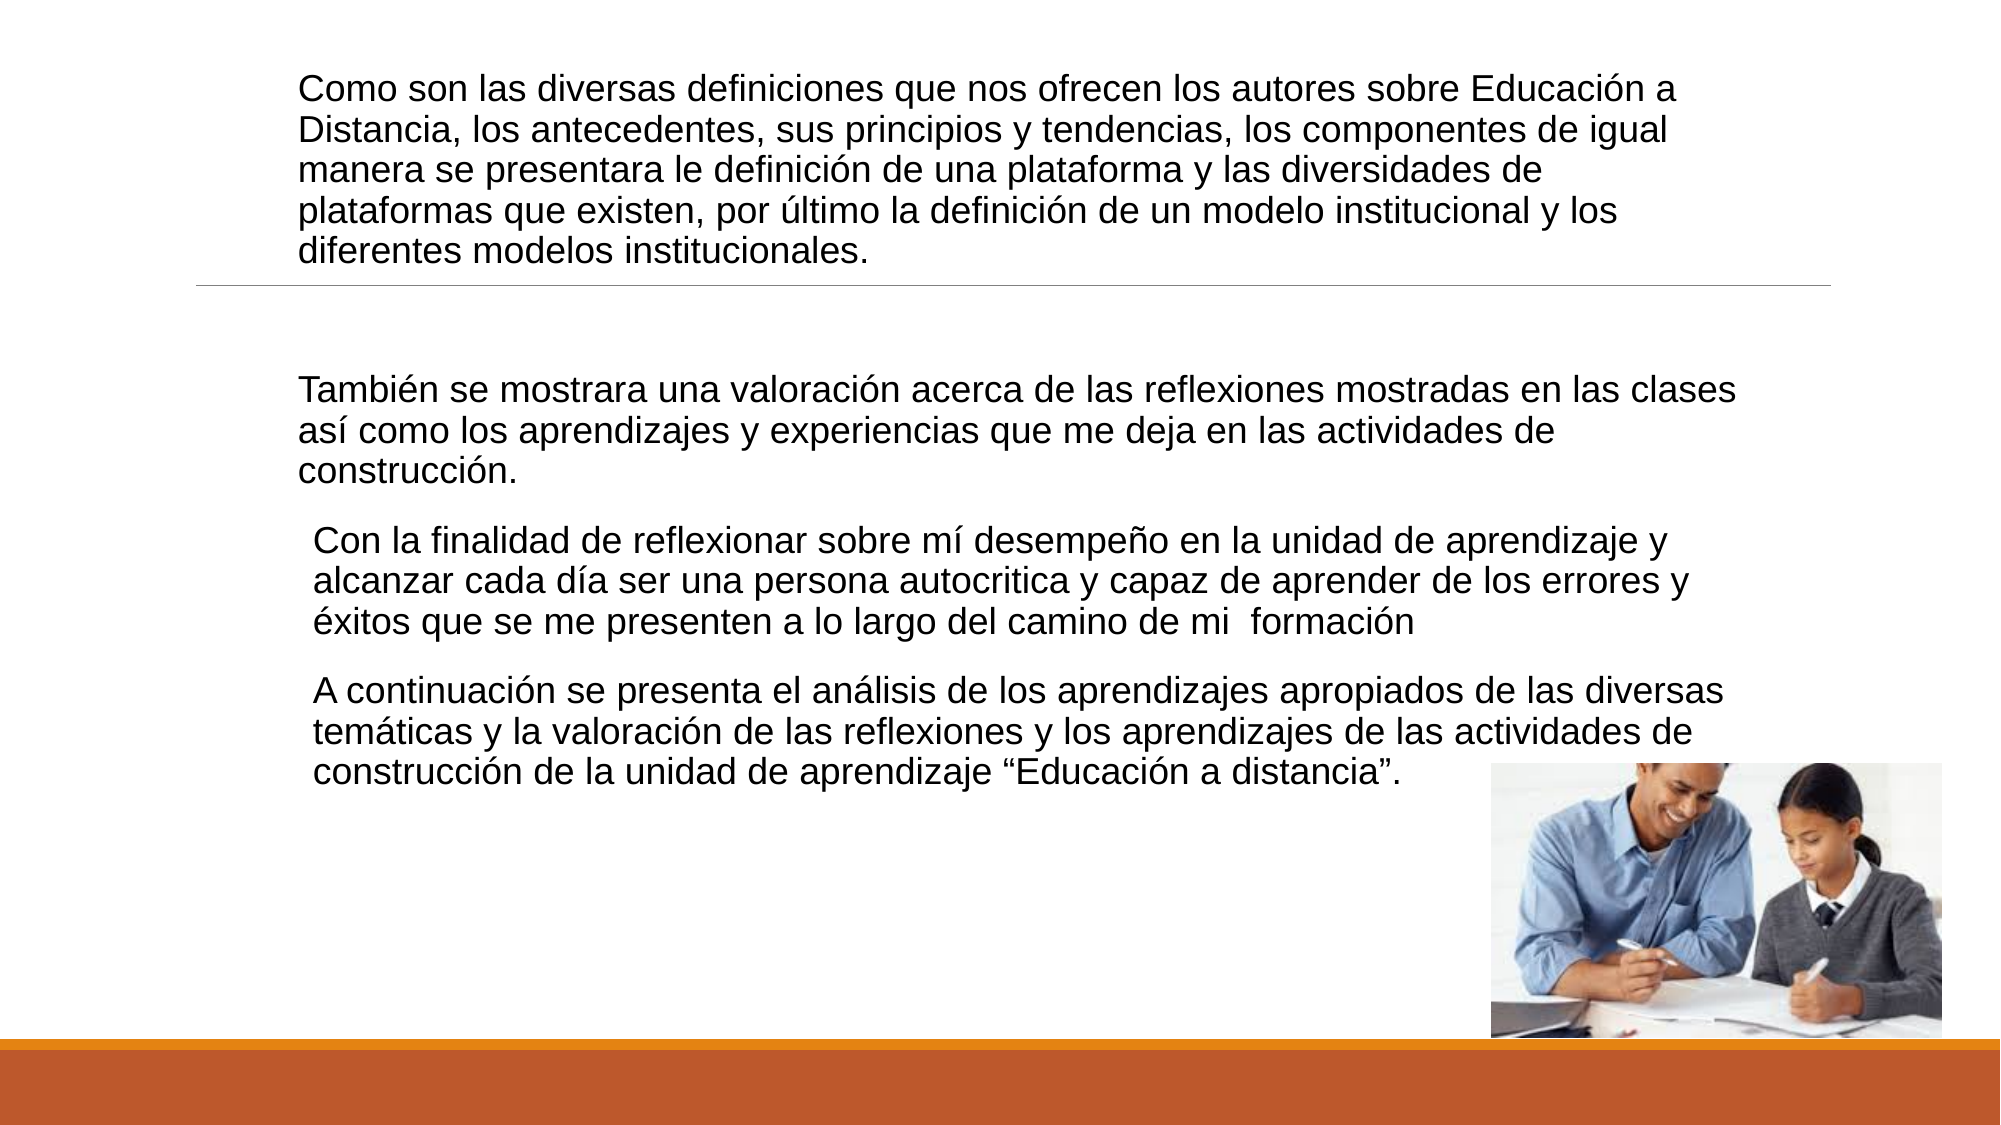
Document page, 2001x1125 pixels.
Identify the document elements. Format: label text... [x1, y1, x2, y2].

picture [1490, 763, 1942, 1038]
list Como son las diversas definiciones que nos ofrecen los autores sobre Educación a Distancia, los antecedentes, sus principios y tendencias, los componentes de igual manera se presentara le definición de una plataforma y las diversidades de plataformas que existen, por último la definición de un modelo institucional y los diferentes modelos institucionales. También se mostrara una valoración acerca de las reflexiones mostradas en las clases así como los aprendizajes y experiencias que me deja en las actividades de construcción. Con la finalidad de reflexionar sobre mí desempeño en la unidad de aprendizaje y alcanzar cada día ser una persona autocritica y capaz de aprender de los errores y éxitos que se me presenten a lo largo del camino de mi formación A continuación se presenta el análisis de los aprendizajes apropiados de las diversas temáticas y la valoración de las reflexiones y los aprendizajes de las actividades de construcción de la unidad de aprendizaje “Educación a distancia”. [297, 61, 1739, 841]
